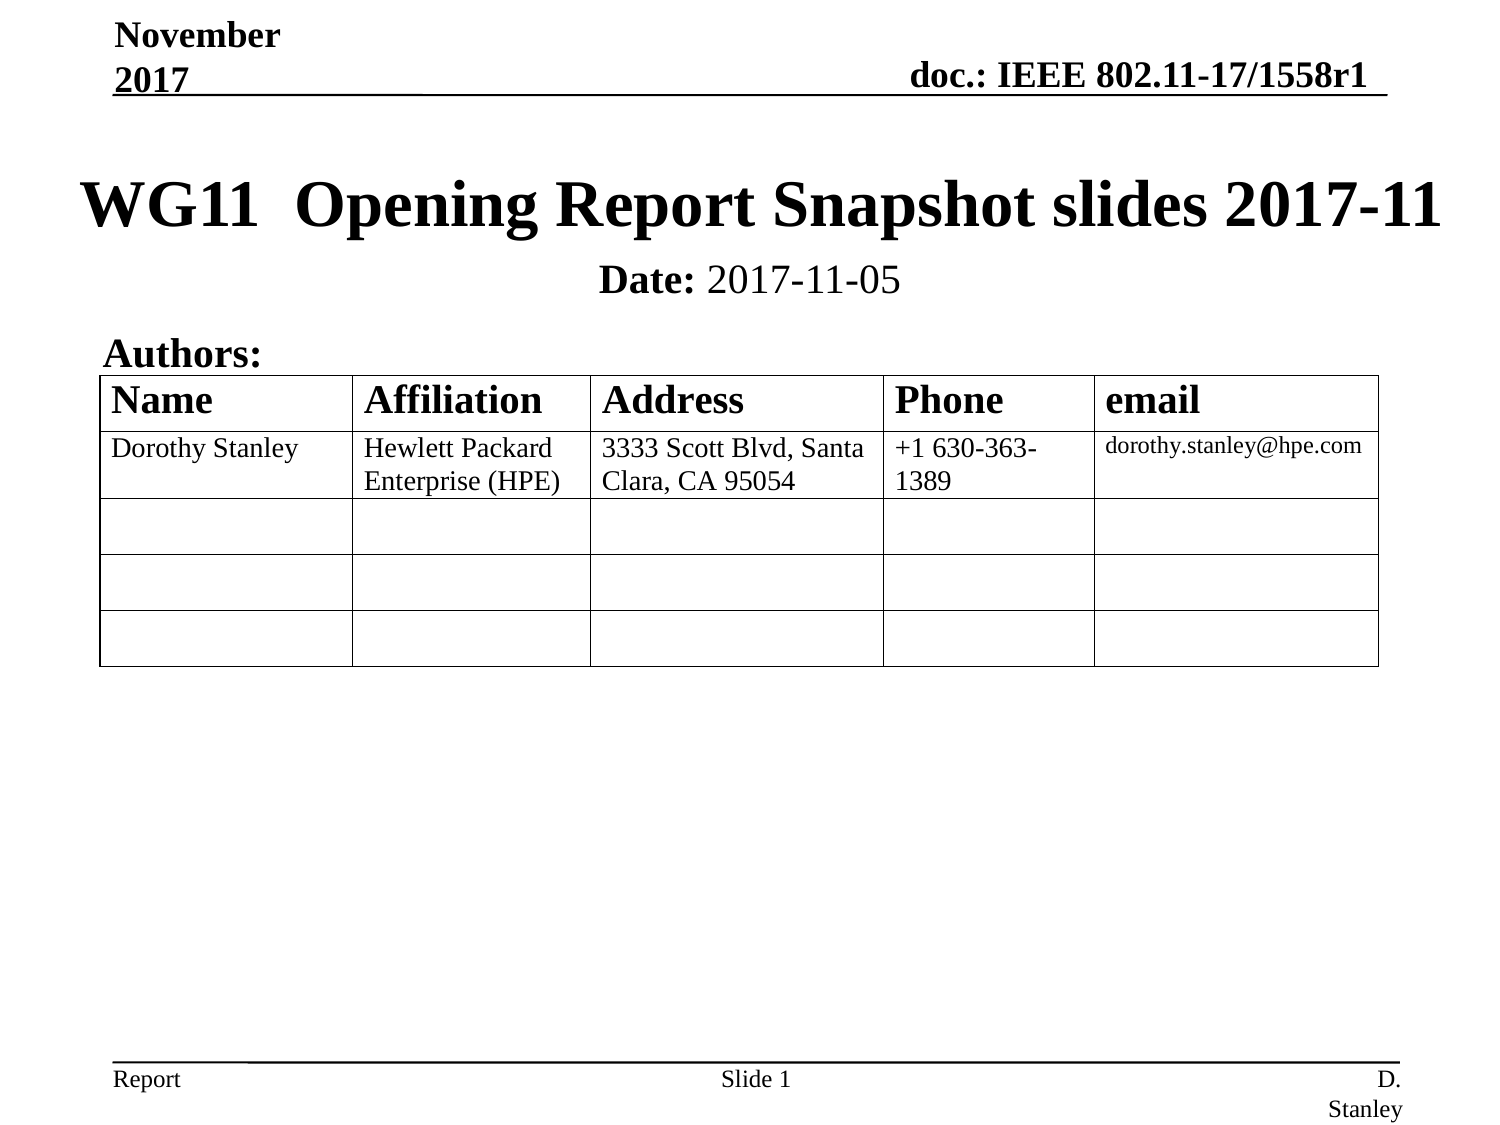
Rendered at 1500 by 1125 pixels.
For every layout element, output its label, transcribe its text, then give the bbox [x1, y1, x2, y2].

slide_number Slide 1 [712, 1062, 800, 1093]
title WG11 Opening Report Snapshot slides 2017-11 [24, 112, 1500, 288]
footer D. Stanley, HP Enterprise [1325, 1062, 1402, 1093]
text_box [84, 374, 1409, 782]
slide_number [114, 54, 335, 100]
text_box Authors: [87, 318, 325, 373]
list Date: 2017-11-05 [112, 249, 1388, 313]
